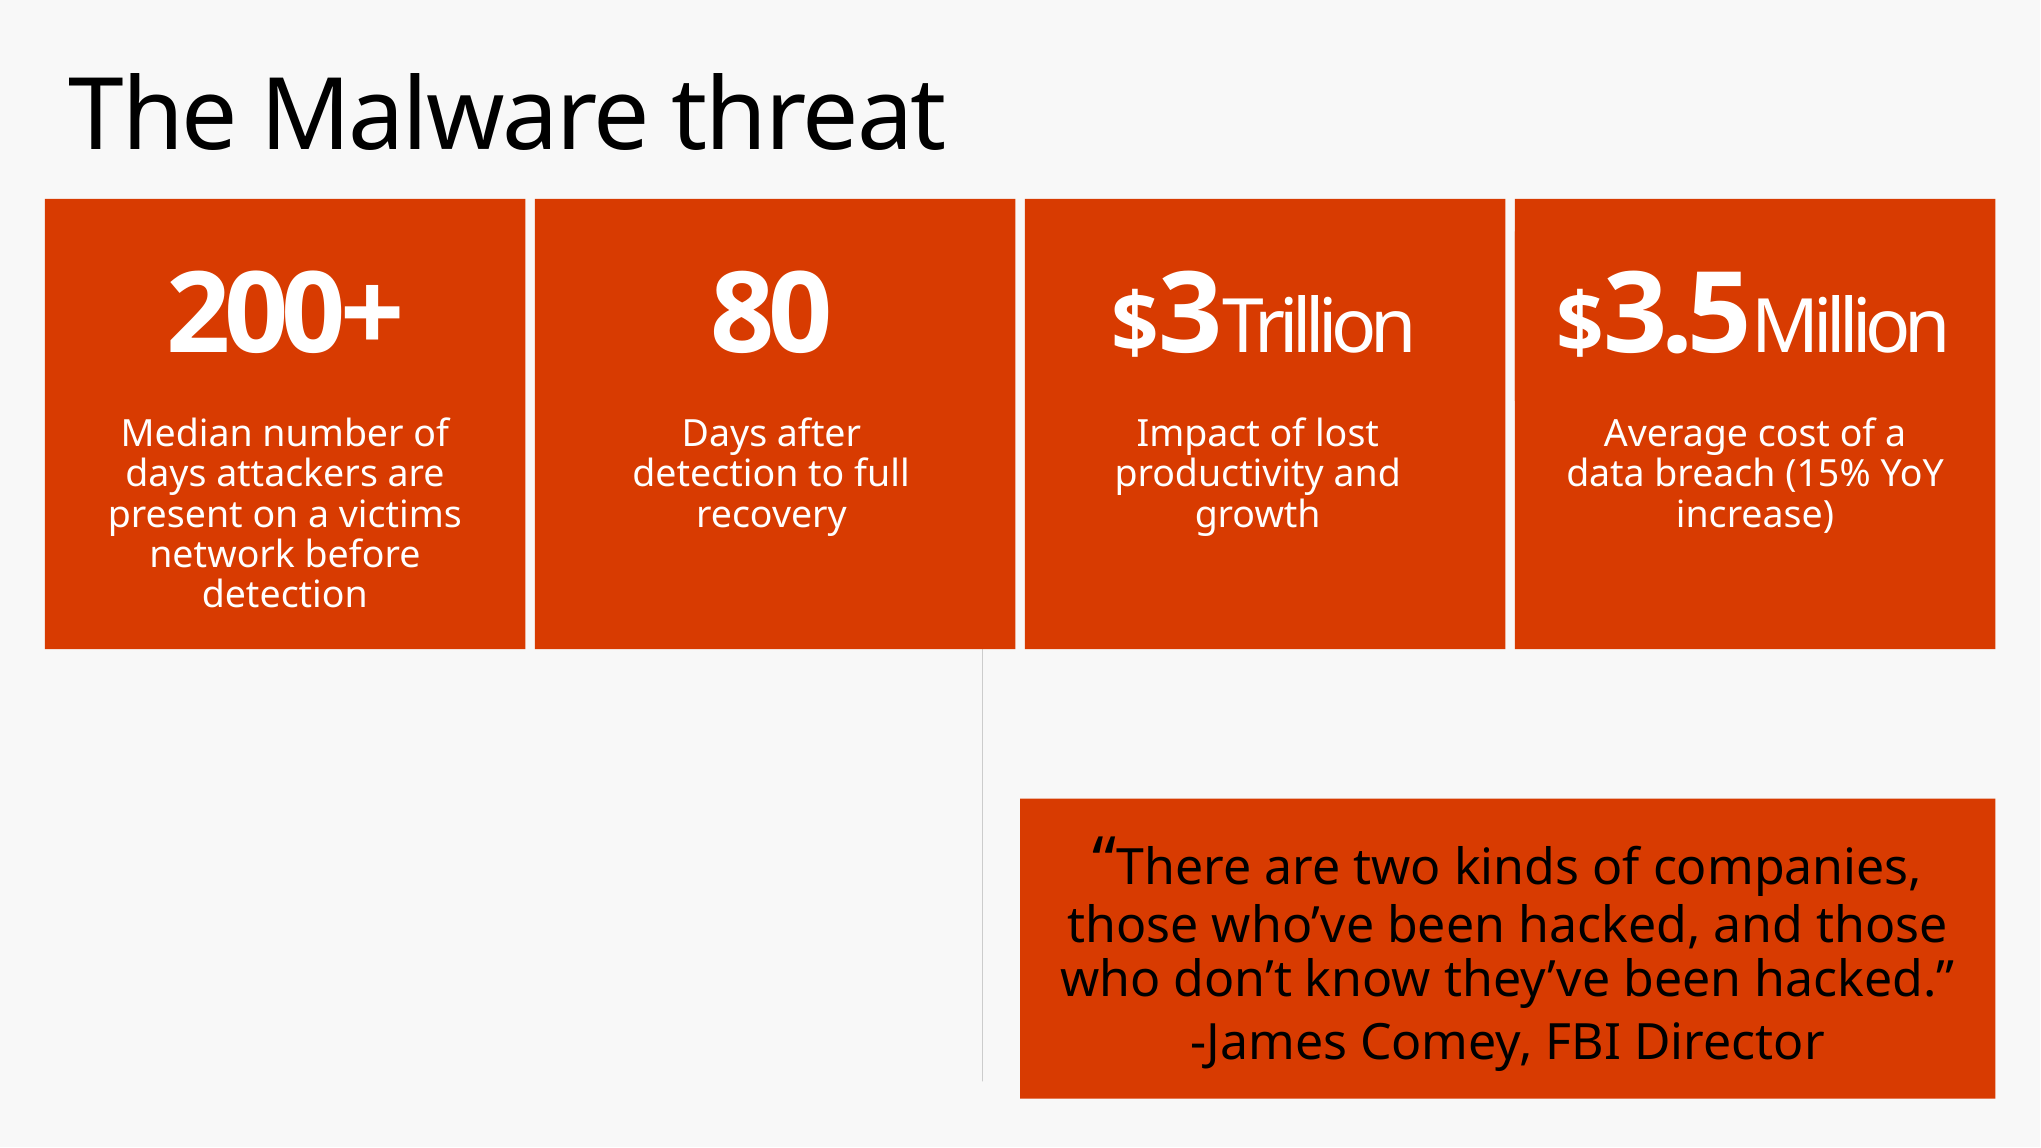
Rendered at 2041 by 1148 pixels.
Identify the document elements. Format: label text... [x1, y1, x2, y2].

list “There are two kinds of companies, those who’ve been hacked, and those who don’t know they’ve been hacked.” -James Comey, FBI Director [1020, 798, 1996, 1099]
title The Malware threat [45, 48, 1996, 198]
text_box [44, 198, 1996, 650]
